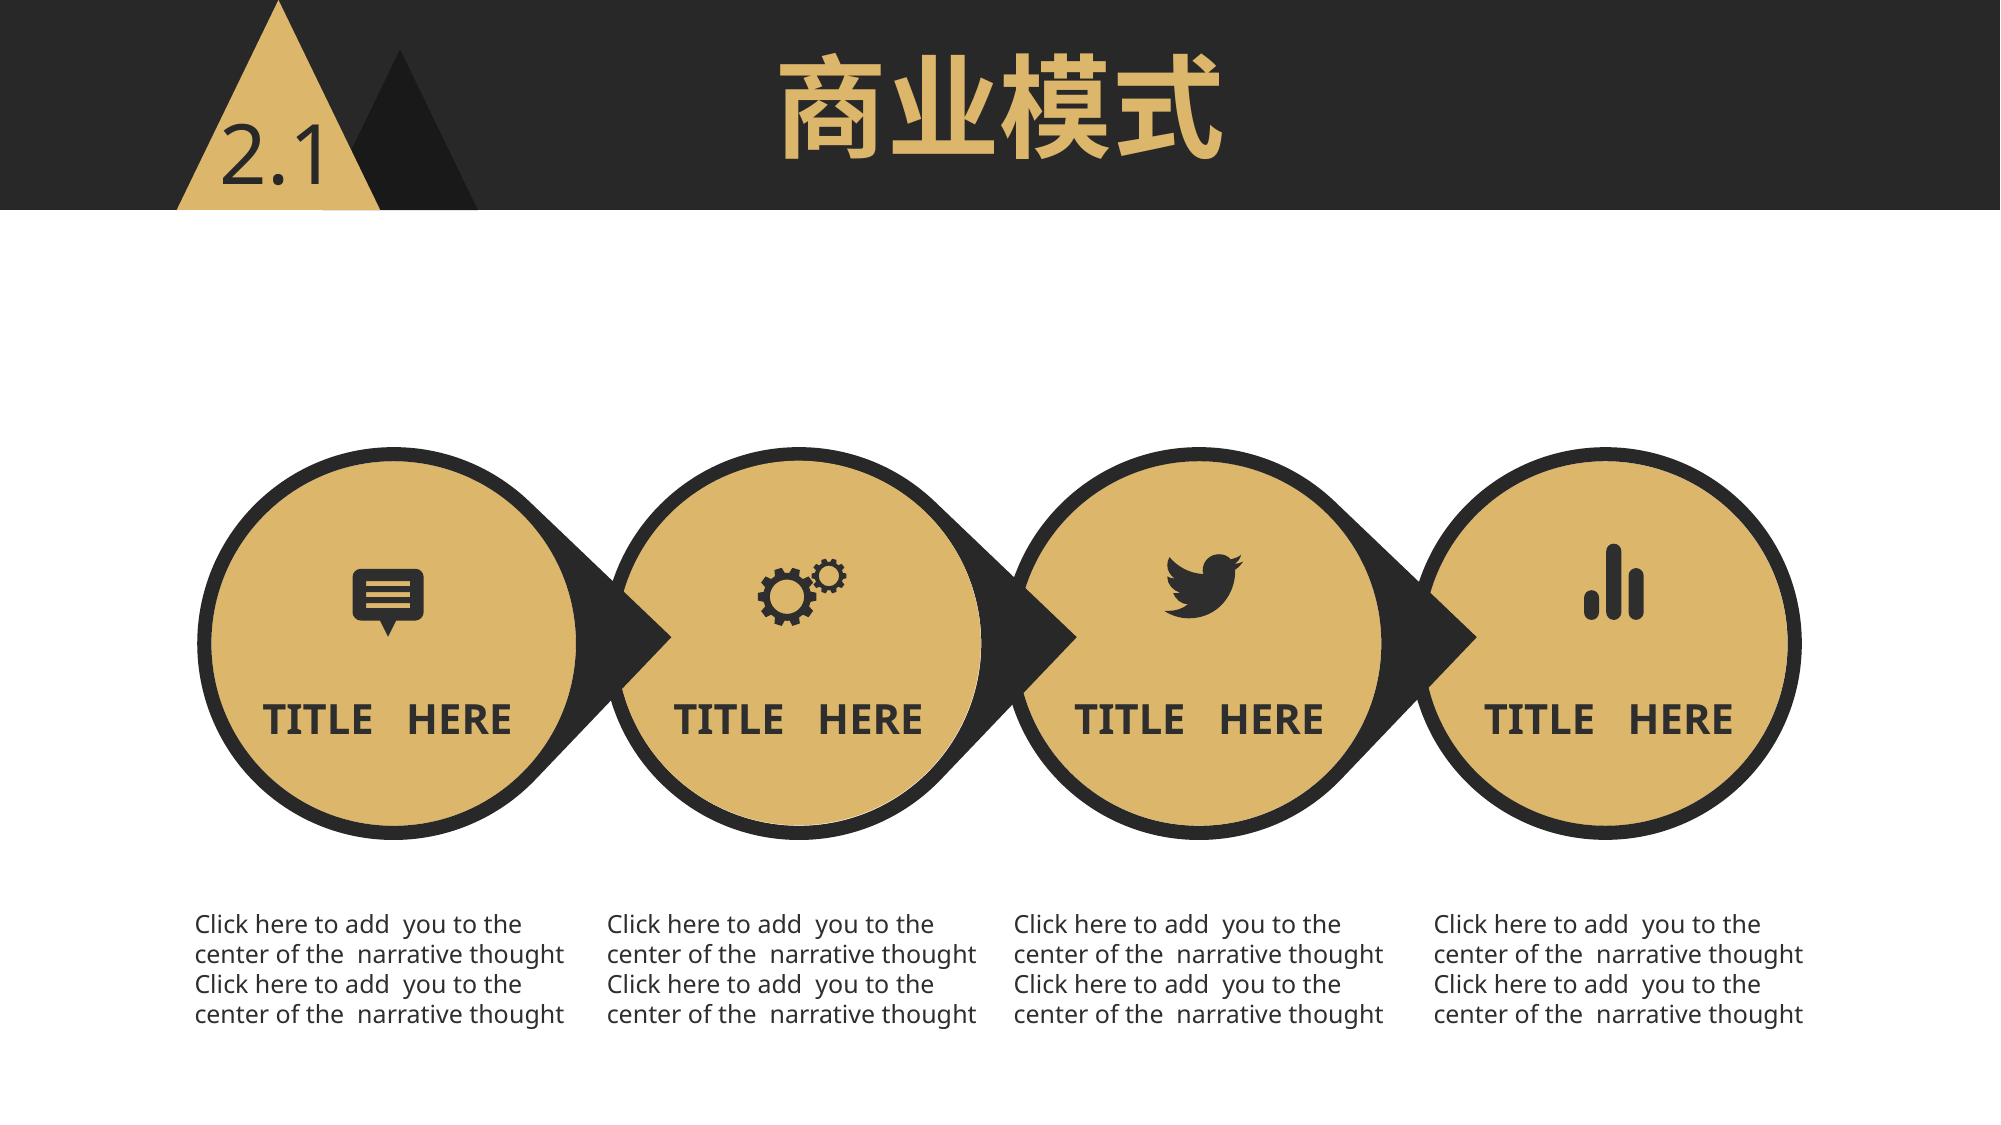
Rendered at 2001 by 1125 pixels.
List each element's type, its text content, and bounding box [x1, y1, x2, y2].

text_box 商业模式 [760, 29, 1240, 179]
text_box [0, 0, 276, 211]
text_box [320, 47, 480, 212]
text_box [232, 0, 325, 93]
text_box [1409, 447, 1802, 840]
text_box Click here to add you to the center of the narrative thought Click here to add you to the center of the narrative thought [1418, 900, 1819, 1036]
text_box [175, 149, 382, 211]
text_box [197, 447, 591, 841]
text_box Click here to add you to the center of the narrative thought Click here to add you to the center of the narrative thought [998, 900, 1399, 1036]
text_box 2.1 [205, 93, 352, 209]
text_box [281, 0, 2000, 211]
text_box Click here to add you to the center of the narrative thought Click here to add you to the center of the narrative thought [179, 901, 580, 1036]
text_box Click here to add you to the center of the narrative thought Click here to add you to the center of the narrative thought [592, 901, 993, 1036]
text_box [602, 447, 996, 841]
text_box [1002, 447, 1396, 841]
